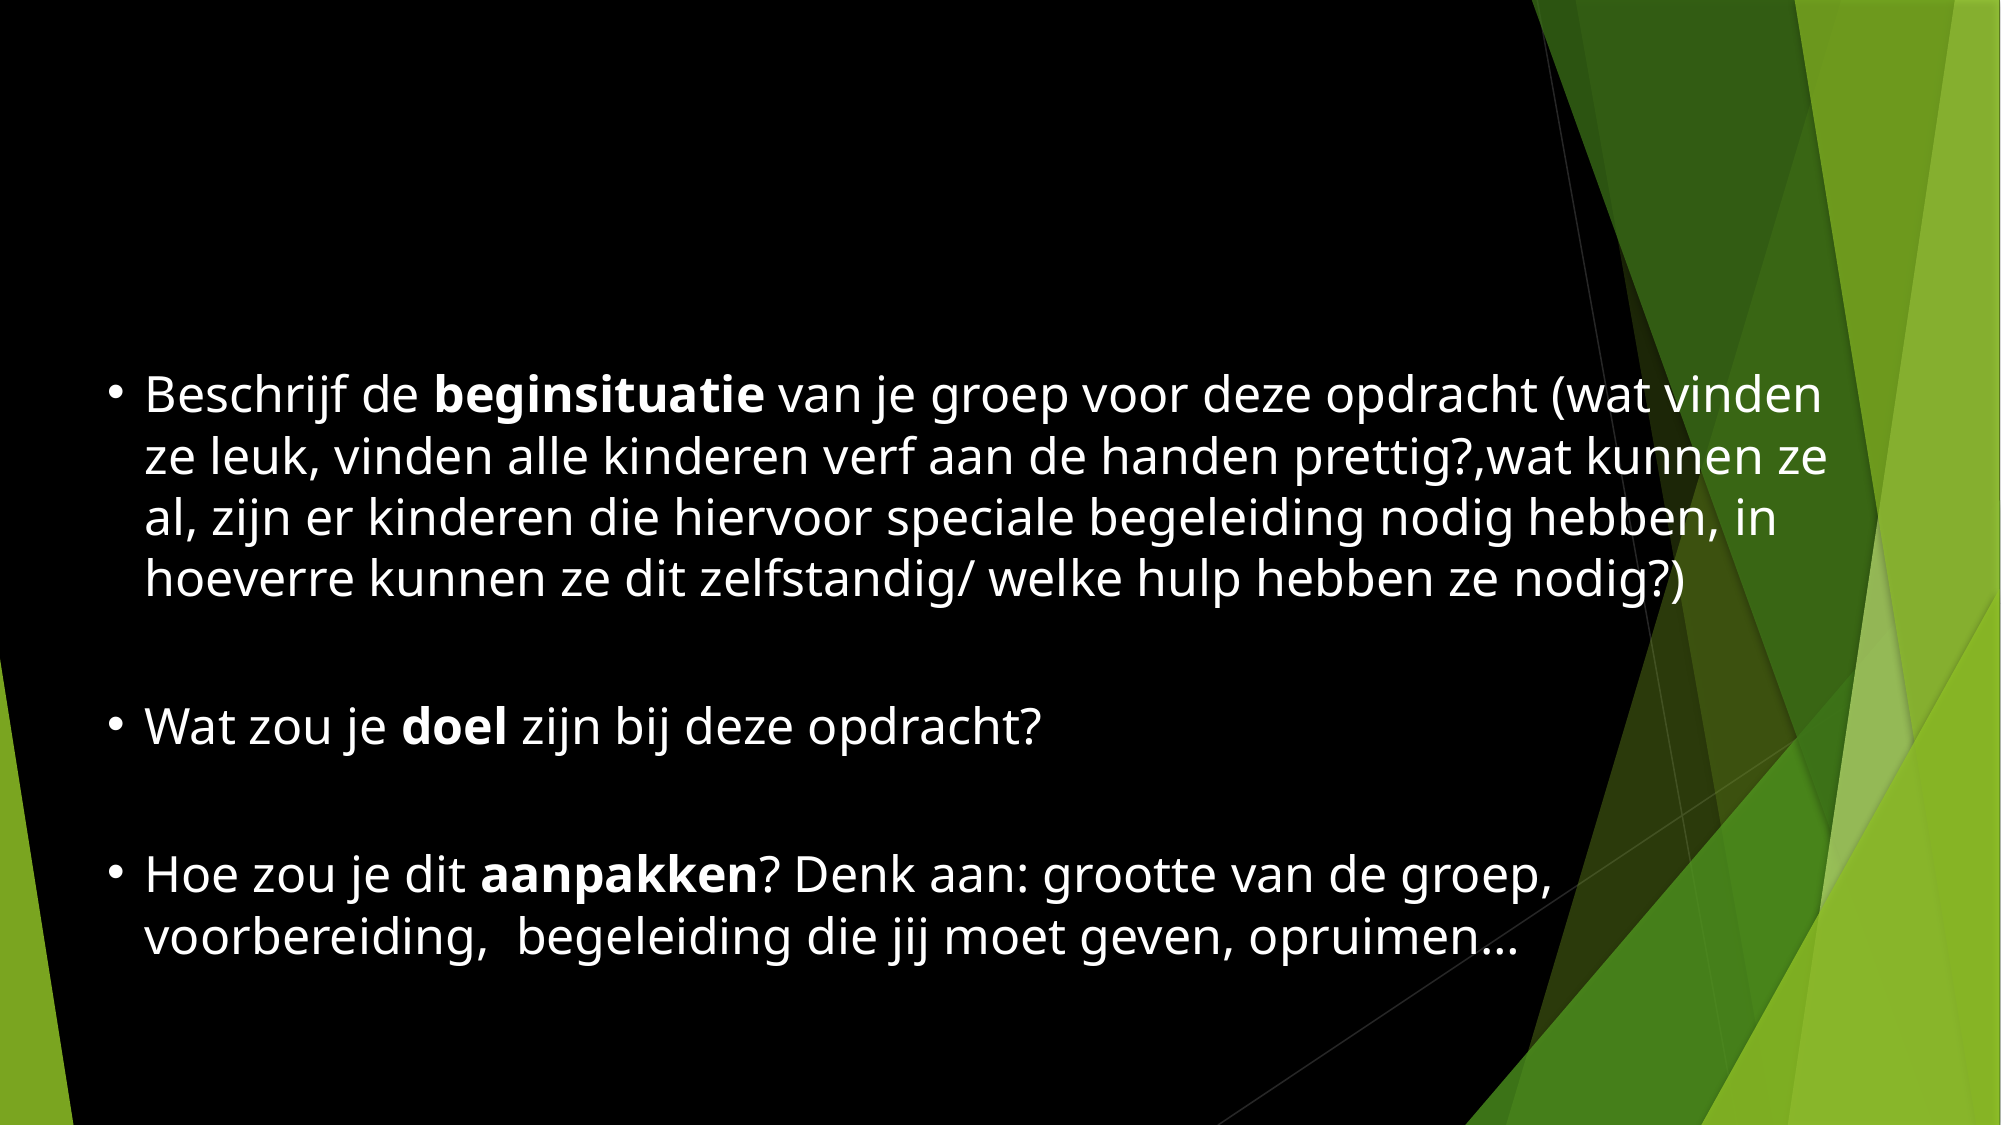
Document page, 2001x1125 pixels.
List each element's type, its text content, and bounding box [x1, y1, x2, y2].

text_box Beschrijf de beginsituatie van je groep voor deze opdracht (wat vinden ze leuk, vinden alle kinderen verf aan de handen prettig?,wat kunnen ze al, zijn er kinderen die hiervoor speciale begeleiding nodig hebben, in hoeverre kunnen ze dit zelfstandig/ welke hulp hebben ze nodig?) Wat zou je doel zijn bij deze opdracht? Hoe zou je dit aanpakken? Denk aan: grootte van de groep, voorbereiding, begeleiding die jij moet geven, opruimen… [73, 195, 1872, 1054]
